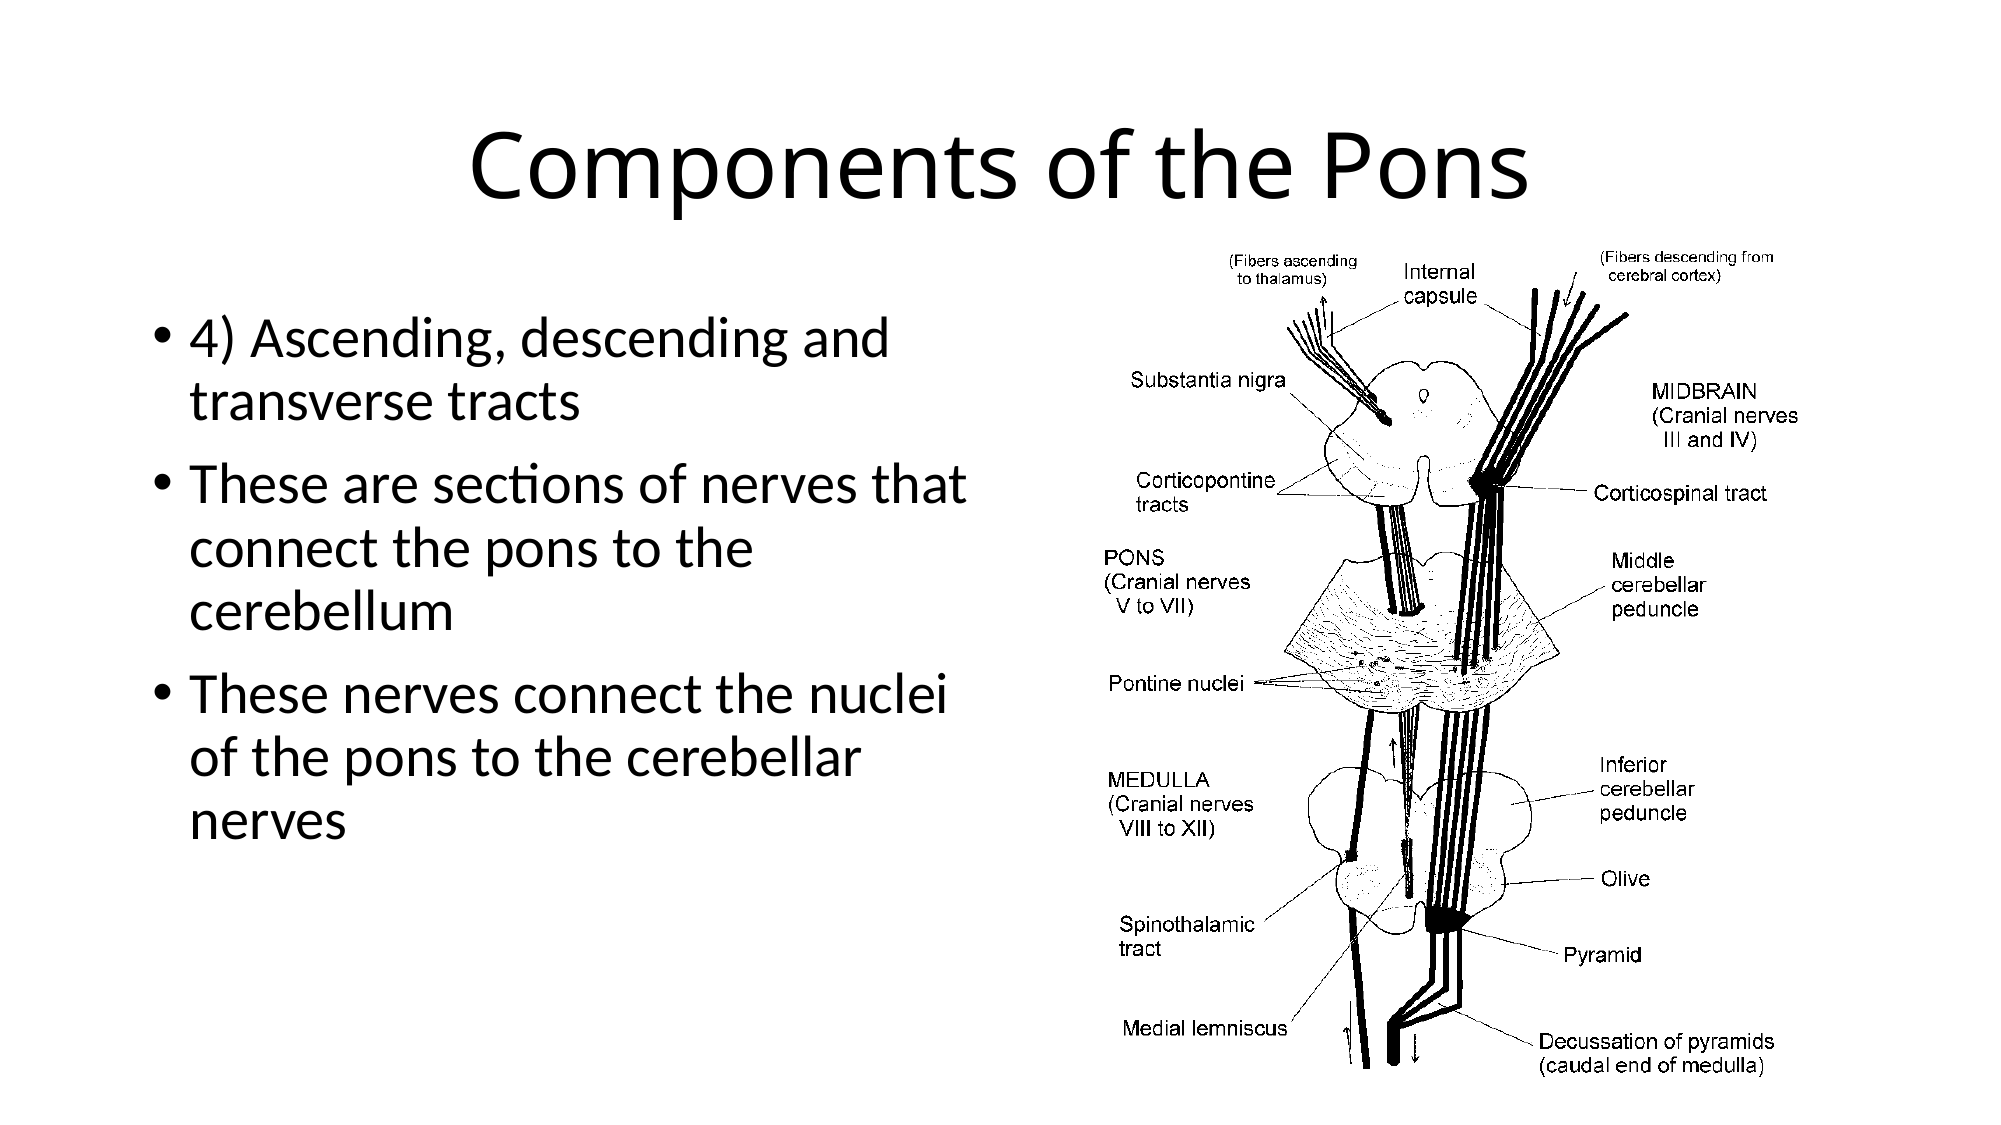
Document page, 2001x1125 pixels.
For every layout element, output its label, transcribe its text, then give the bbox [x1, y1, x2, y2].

title Components of the Pons [137, 59, 1863, 278]
list 4) Ascending, descending and transverse tracts These are sections of nerves that connect the pons to the cerebellum These nerves connect the nuclei of the pons to the cerebellar nerves [137, 299, 988, 1014]
picture [1069, 219, 1804, 1078]
